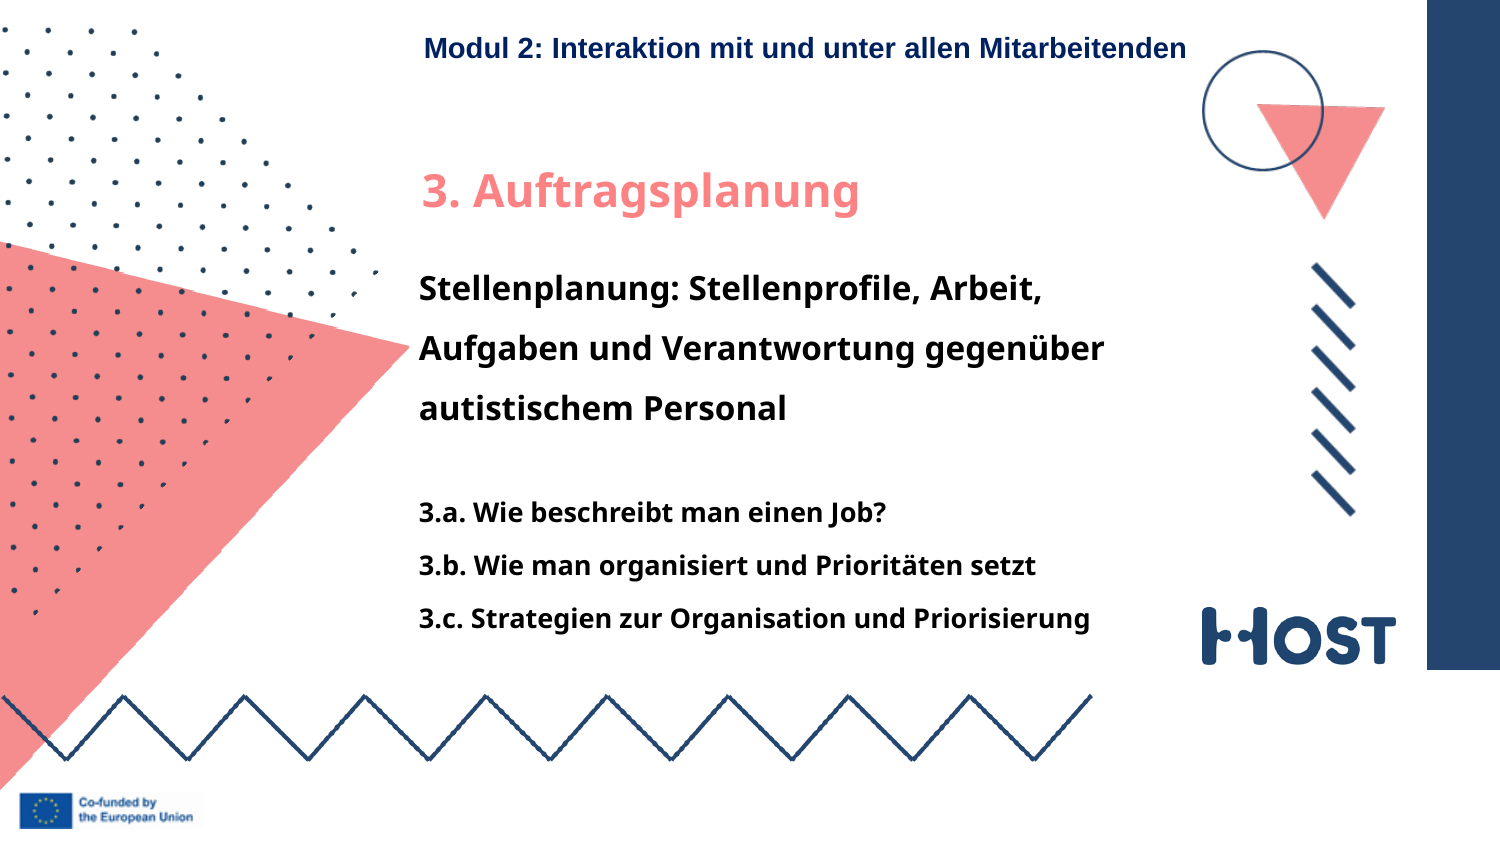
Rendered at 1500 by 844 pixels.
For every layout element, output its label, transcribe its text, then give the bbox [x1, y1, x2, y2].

picture [1227, 607, 1396, 665]
picture [1310, 261, 1357, 519]
picture [1427, 0, 1500, 670]
list Stellenplanung: Stellenprofile, Arbeit, Aufgaben und Verantwortung gegenüber autistischem Personal 3.a. Wie beschreibt man einen Job? 3.b. Wie man organisiert und Prioritäten setzt 3.c. Strategien zur Organisation und Priorisierung [403, 232, 1227, 690]
picture [0, 23, 1093, 844]
text_box Modul 2: Interaktion mit und unter allen Mitarbeitenden [408, 10, 1212, 68]
picture [1202, 50, 1385, 220]
text_box 3. Auftragsplanung [406, 139, 1281, 253]
